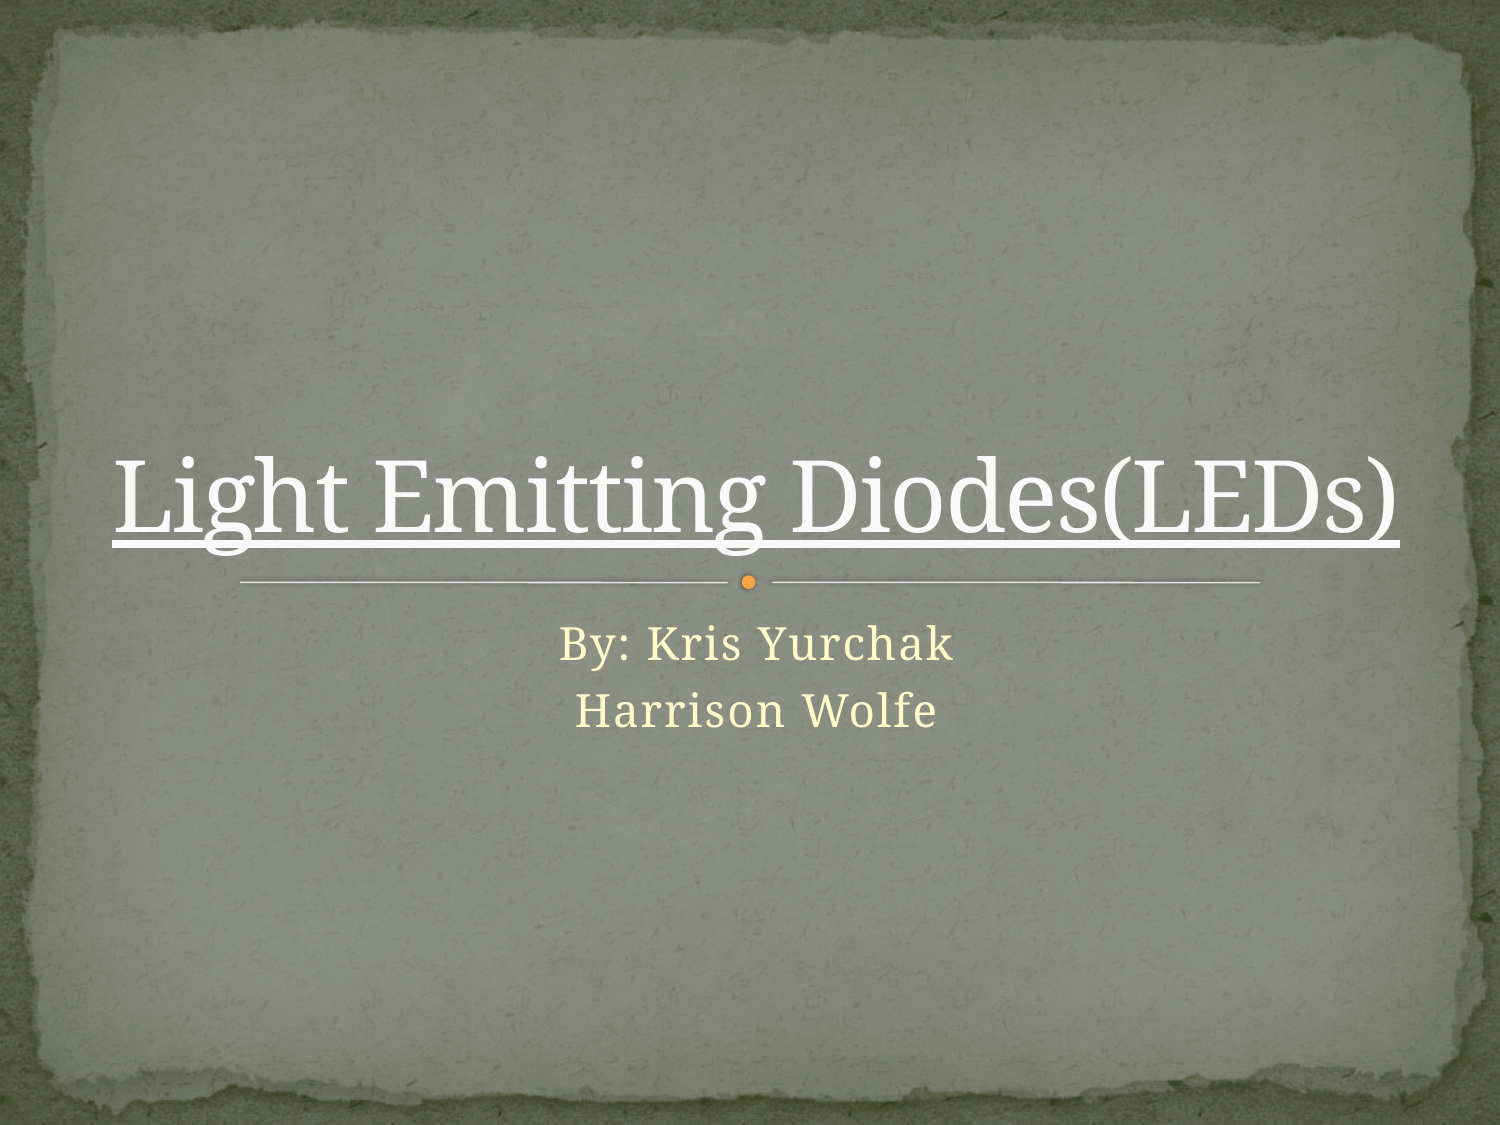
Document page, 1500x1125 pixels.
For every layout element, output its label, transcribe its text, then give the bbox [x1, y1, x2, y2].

title Light Emitting Diodes(LEDs) [74, 235, 1438, 561]
subtitle By: Kris Yurchak Harrison Wolfe [75, 606, 1438, 795]
